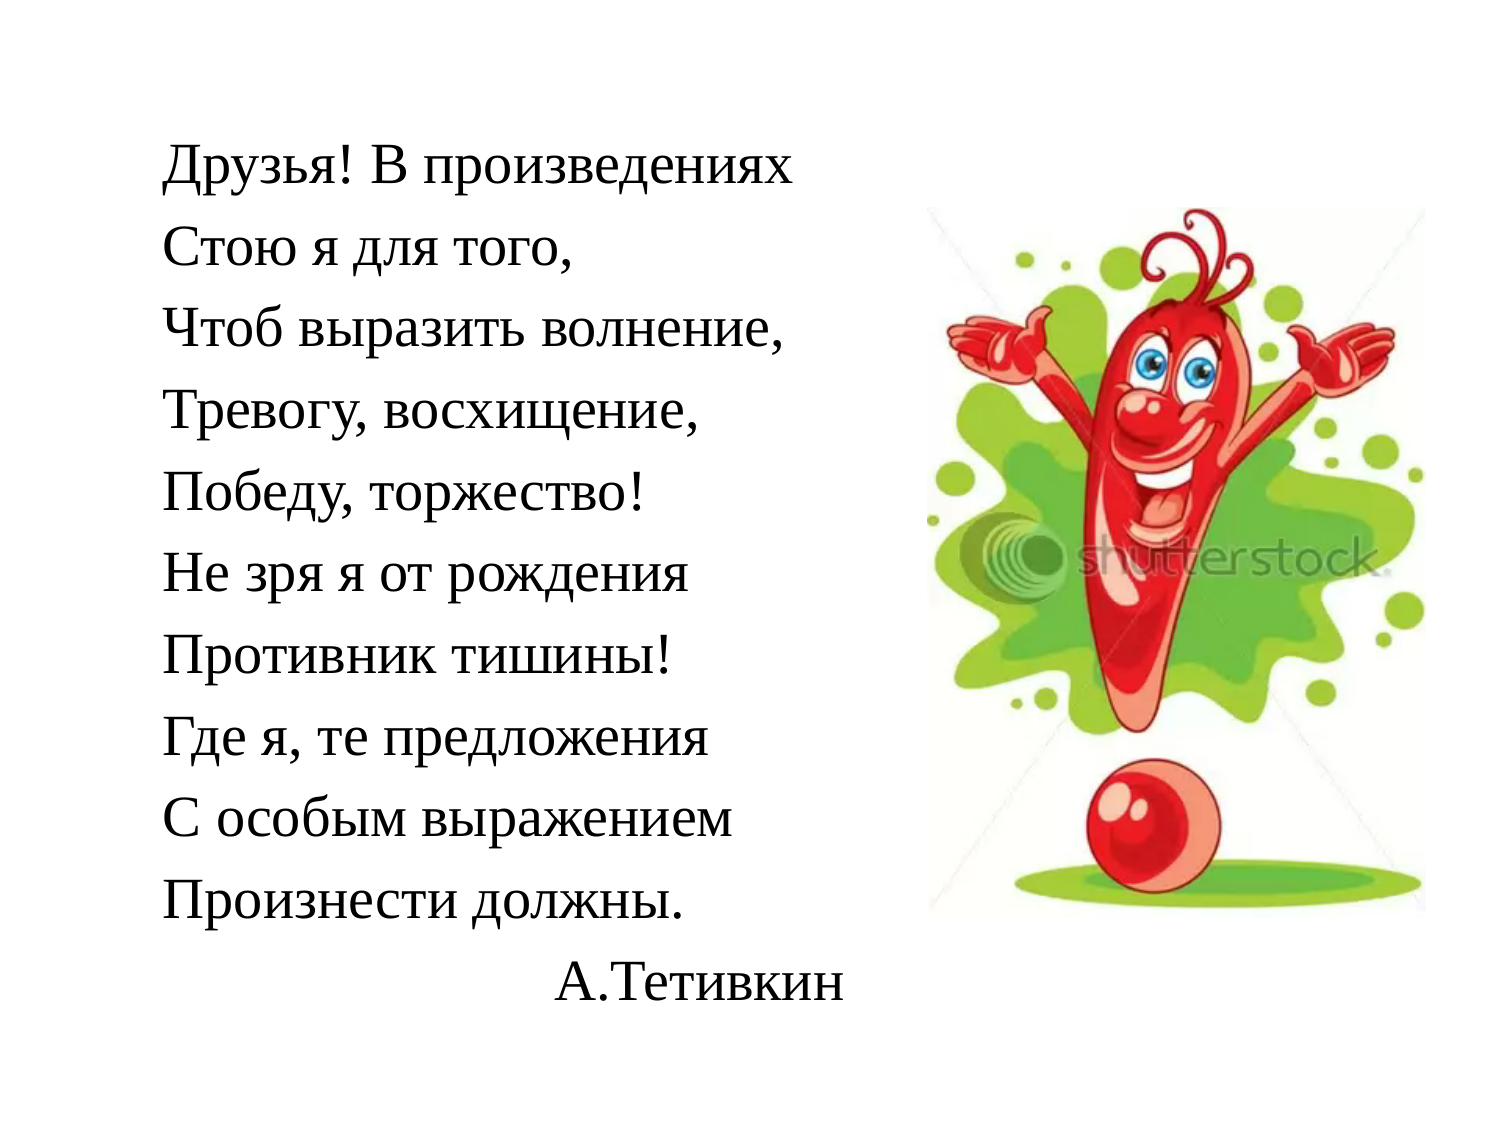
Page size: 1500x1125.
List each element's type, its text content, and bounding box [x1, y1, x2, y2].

picture [926, 207, 1426, 918]
list Друзья! В произведениях Стою я для того, Чтоб выразить волнение, Тревогу, восхищение, Победу, торжество! Не зря я от рождения Противник тишины! Где я, те предложения С особым выражением Произнести должны. А.Тетивкин [147, 117, 999, 1125]
